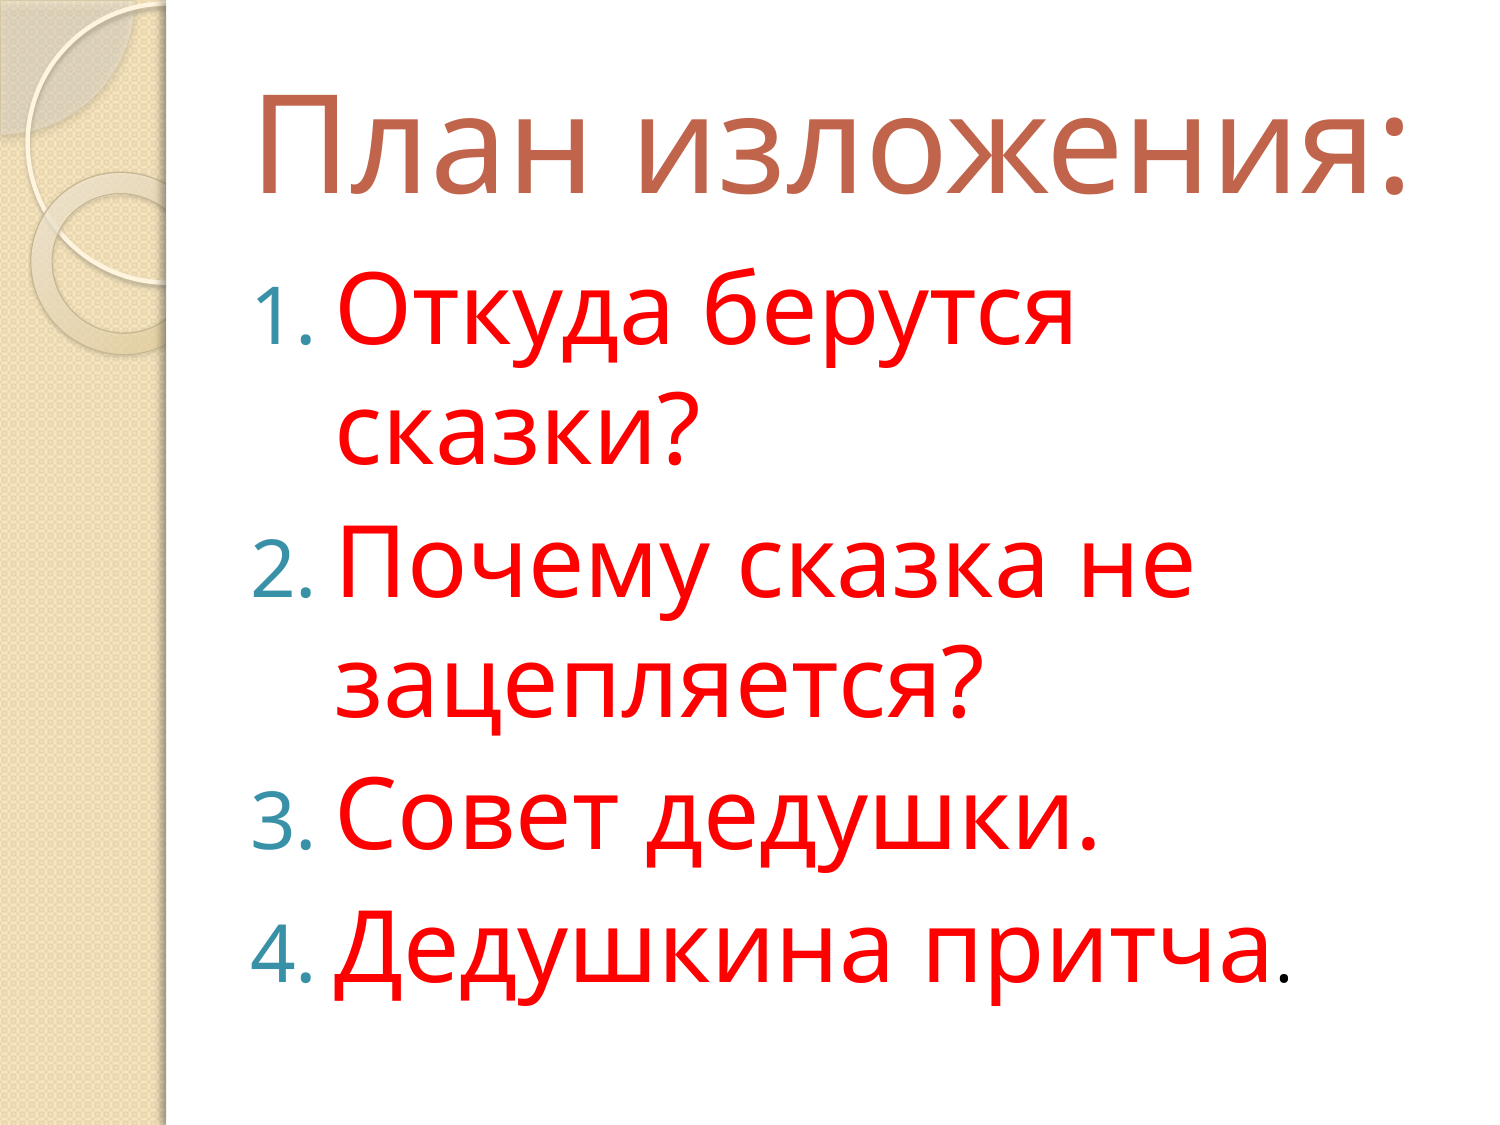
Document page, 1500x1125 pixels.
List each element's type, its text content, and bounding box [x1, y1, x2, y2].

list Откуда берутся сказки? Почему сказка не зацепляется? Совет дедушки. Дедушкина притча. [235, 237, 1466, 1025]
title План изложения: [235, 45, 1466, 233]
